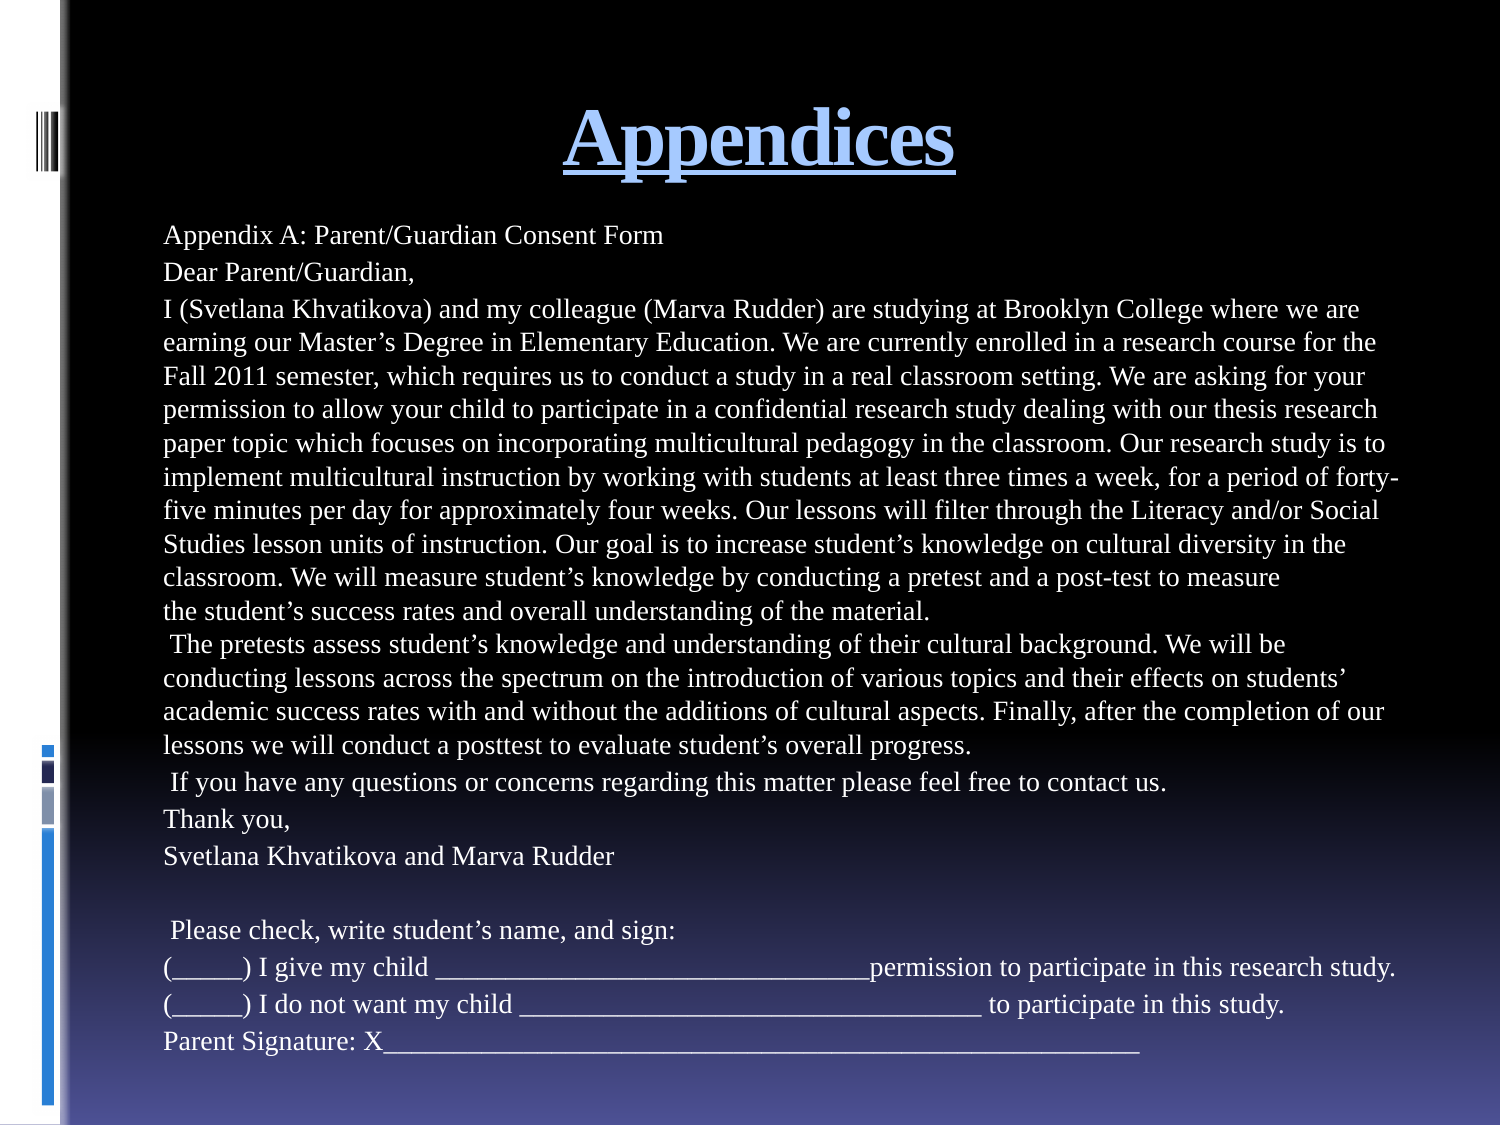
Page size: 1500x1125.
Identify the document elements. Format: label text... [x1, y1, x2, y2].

title Appendices [150, 75, 1425, 187]
list Appendix A: Parent/Guardian Consent Form Dear Parent/Guardian, I (Svetlana Khvatikova) and my colleague (Marva Rudder) are studying at Brooklyn College where we are earning our Master’s Degree in Elementary Education. We are currently enrolled in a research course for the Fall 2011 semester, which requires us to conduct a study in a real classroom setting. We are asking for your permission to allow your child to participate in a confidential research study dealing with our thesis research paper topic which focuses on incorporating multicultural pedagogy in the classroom. Our research study is to implement multicultural instruction by working with students at least three times a week, for a period of forty-five minutes per day for approximately four weeks. Our lessons will filter through the Literacy and/or Social Studies lesson units of instruction. Our goal is to increase student’s knowledge on cultural diversity in the classroom. We will measure student’s knowledge by conducting a pretest and a post-test to measure the student’s success rates and overall understanding of the material. The pretests assess student’s knowledge and understanding of their cultural background. We will be conducting lessons across the spectrum on the introduction of various topics and their effects on students’ academic success rates with and without the additions of cultural aspects. Finally, after the completion of our lessons we will conduct a posttest to evaluate student’s overall progress. If you have any questions or concerns regarding this matter please feel free to contact us. Thank you, Svetlana Khvatikova and Marva Rudder Please check, write student’s name, and sign: (_____) I give my child _______________________________permission to participate in this research study. (_____) I do not want my child _________________________________ to participate in this study. Parent Signature: X______________________________________________________ [137, 187, 1425, 1113]
